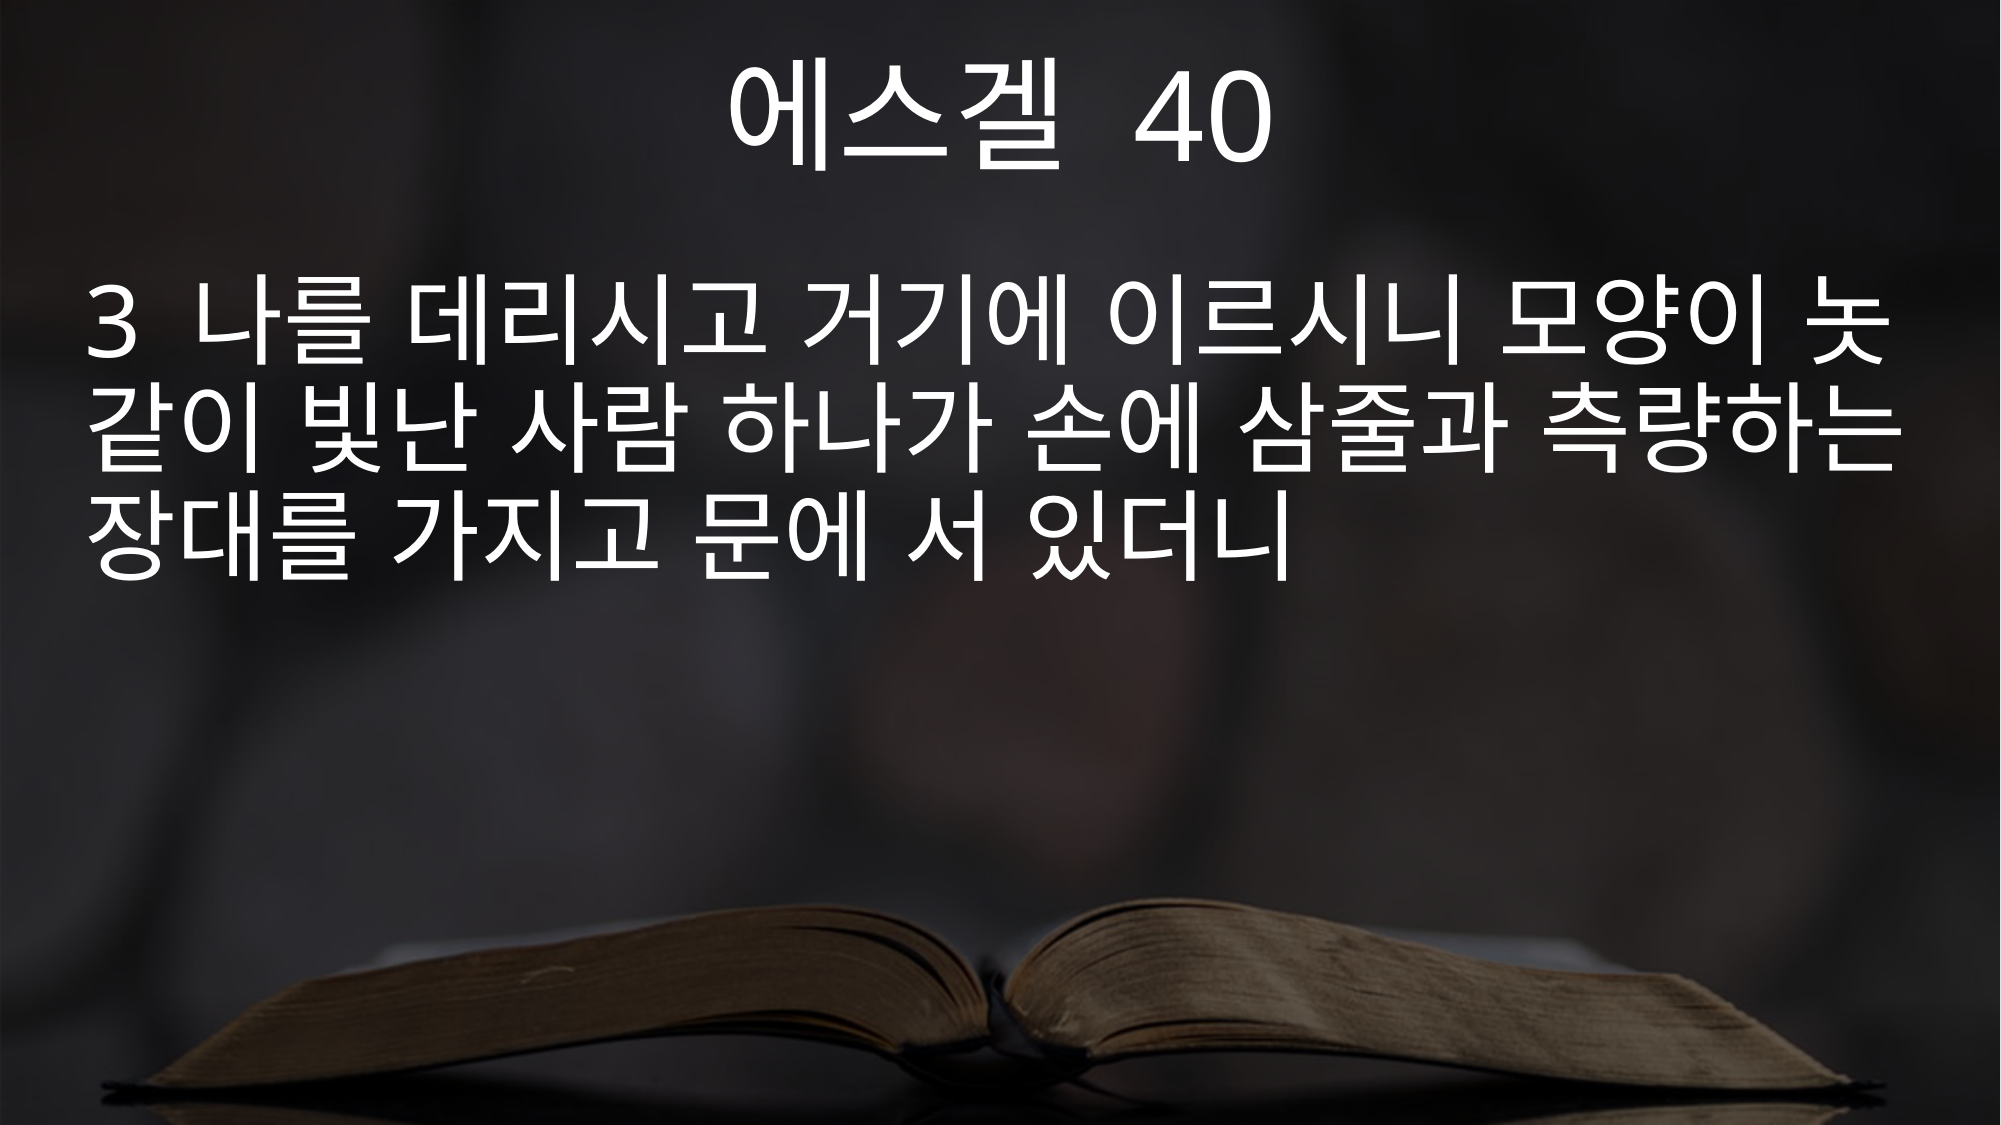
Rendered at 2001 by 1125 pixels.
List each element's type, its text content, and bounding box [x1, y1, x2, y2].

picture [0, 0, 2001, 1125]
list 3 나를 데리시고 거기에 이르시니 모양이 놋 같이 빛난 사람 하나가 손에 삼줄과 측량하는 장대를 가지고 문에 서 있더니 [69, 263, 1953, 423]
footer 에스겔 40 [0, 32, 2000, 192]
